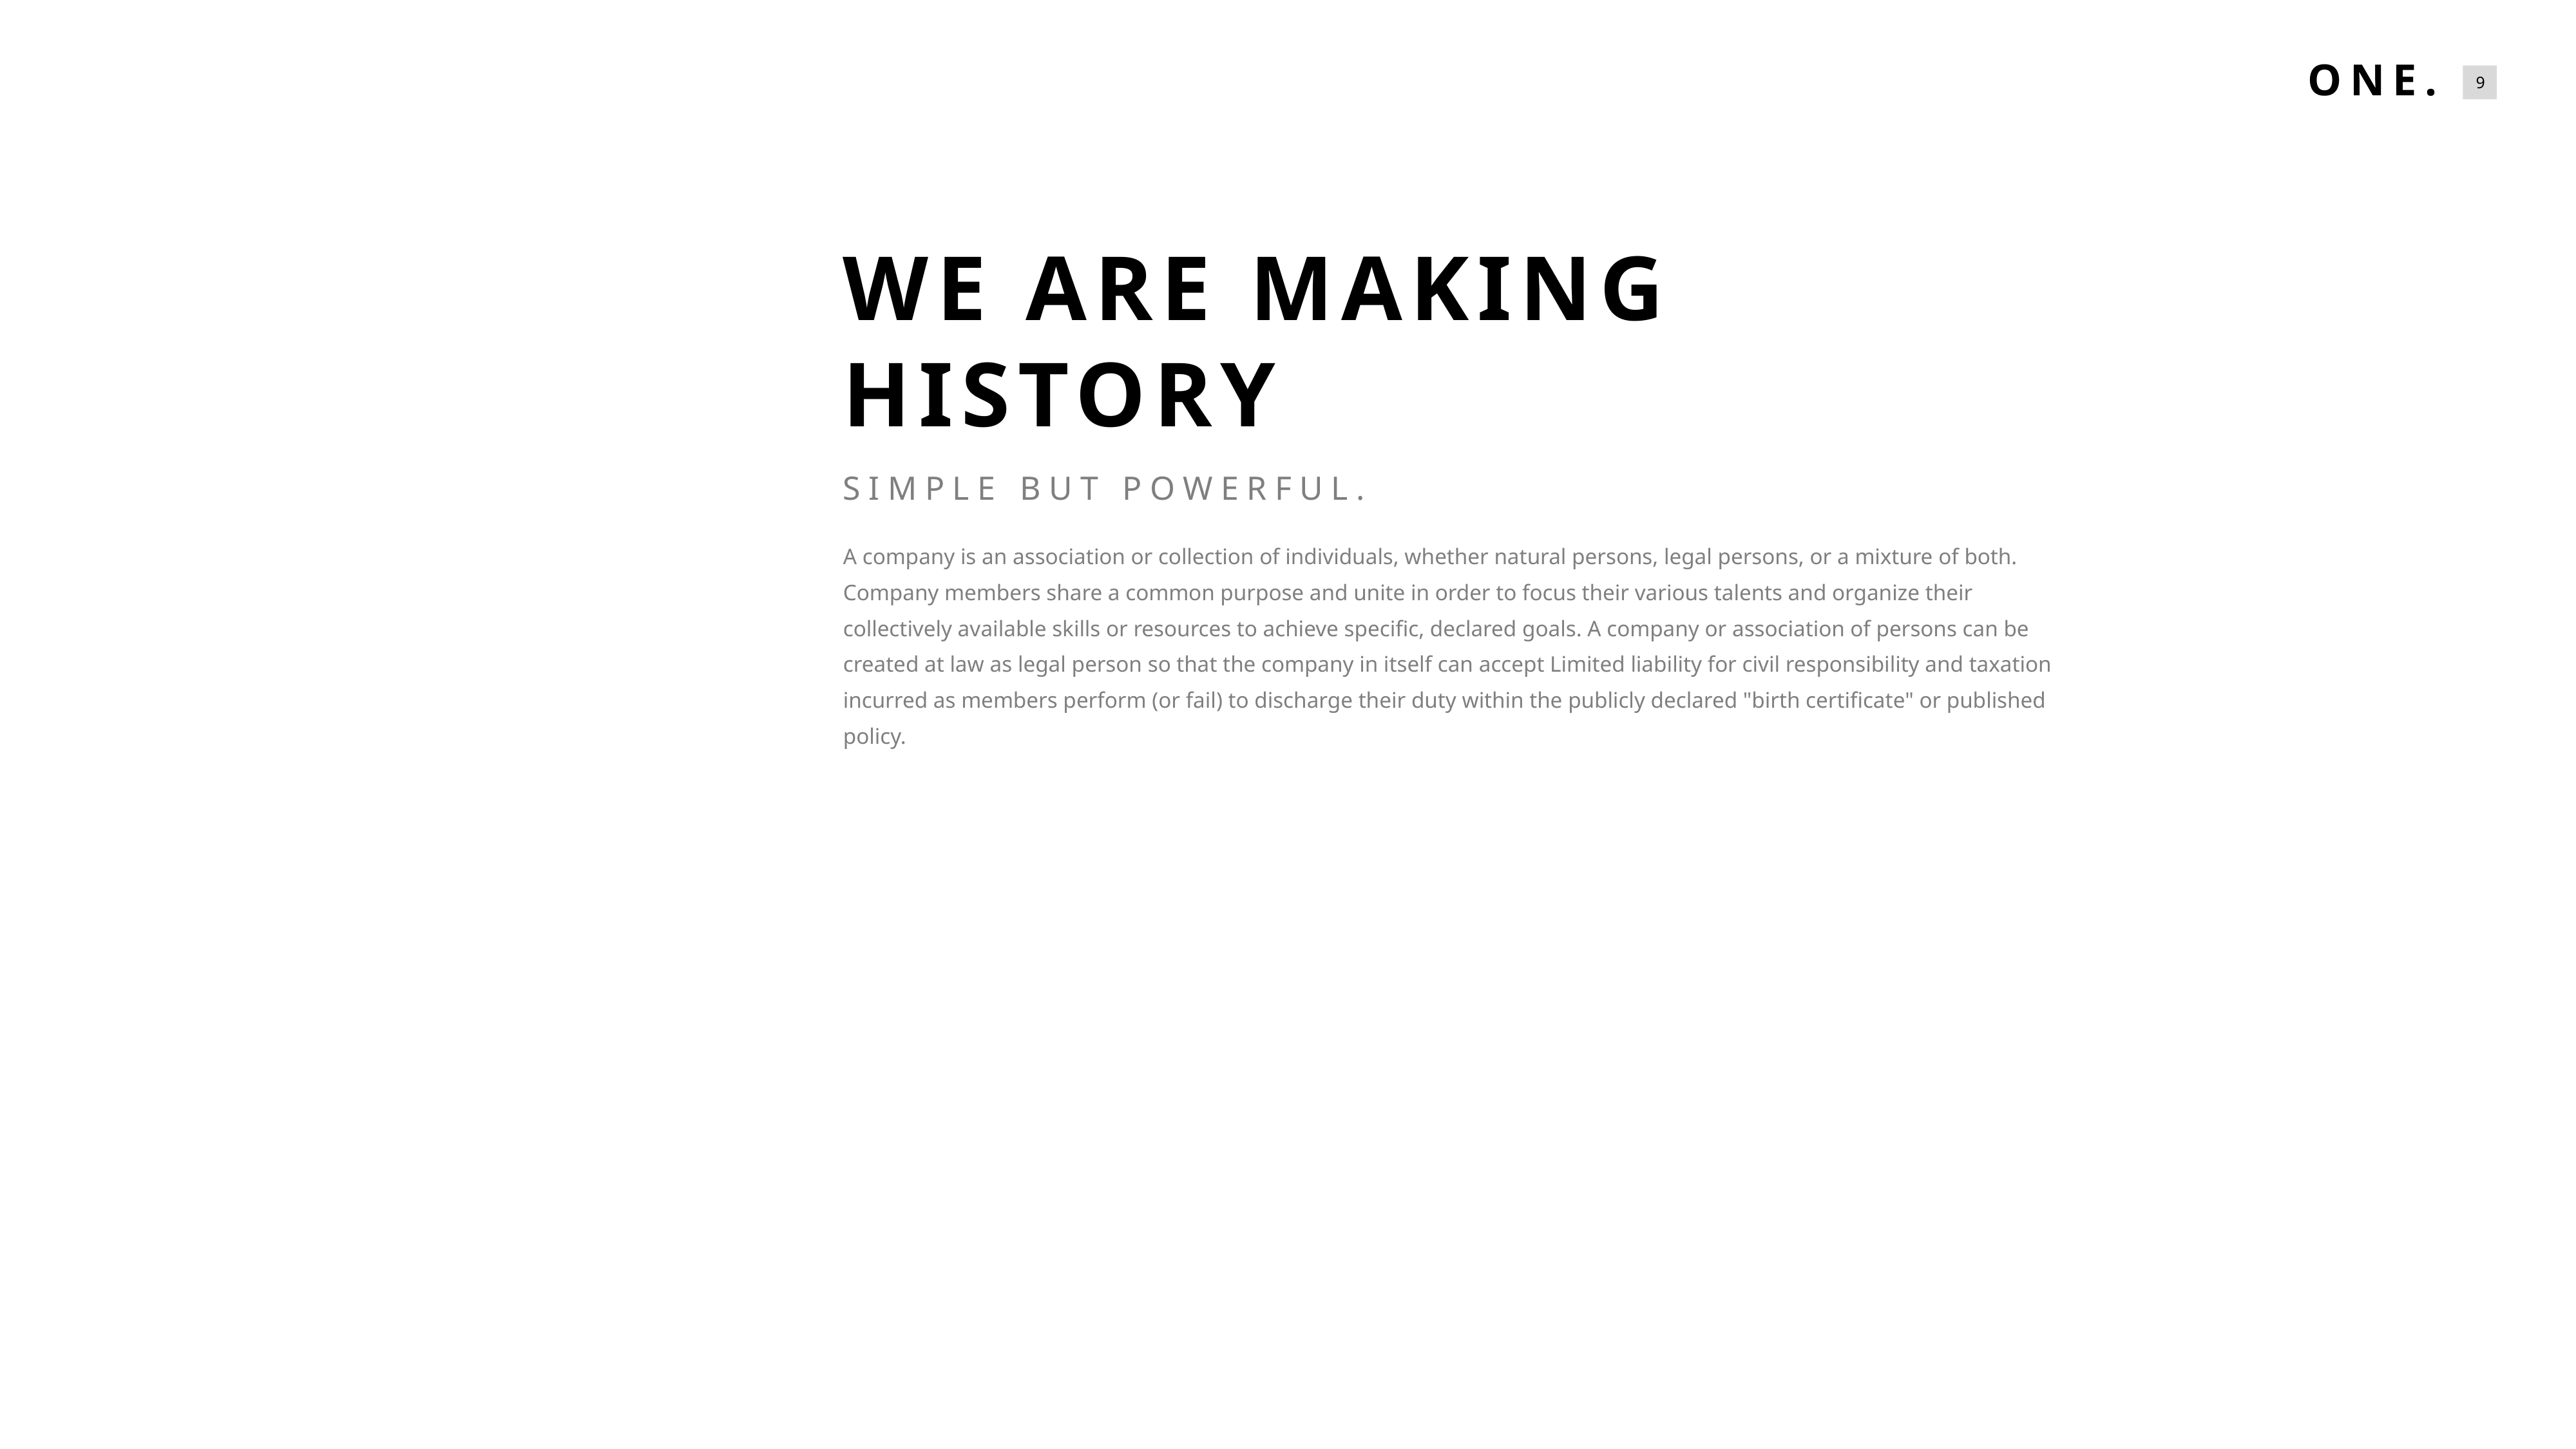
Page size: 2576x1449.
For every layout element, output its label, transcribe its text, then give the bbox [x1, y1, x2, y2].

text_box A company is an association or collection of individuals, whether natural persons, legal persons, or a mixture of both. Company members share a common purpose and unite in order to focus their various talents and organize their collectively available skills or resources to achieve specific, declared goals. A company or association of persons can be created at law as legal person so that the company in itself can accept Limited liability for civil responsibility and taxation incurred as members perform (or fail) to discharge their duty within the publicly declared "birth certificate" or published policy. [1035, 523, 2082, 759]
text_box WE ARE MAKING HISTORY [1035, 227, 1769, 450]
text_box SIMPLE BUT POWERFUL. [1035, 462, 1702, 511]
picture [111, 114, 1035, 1261]
